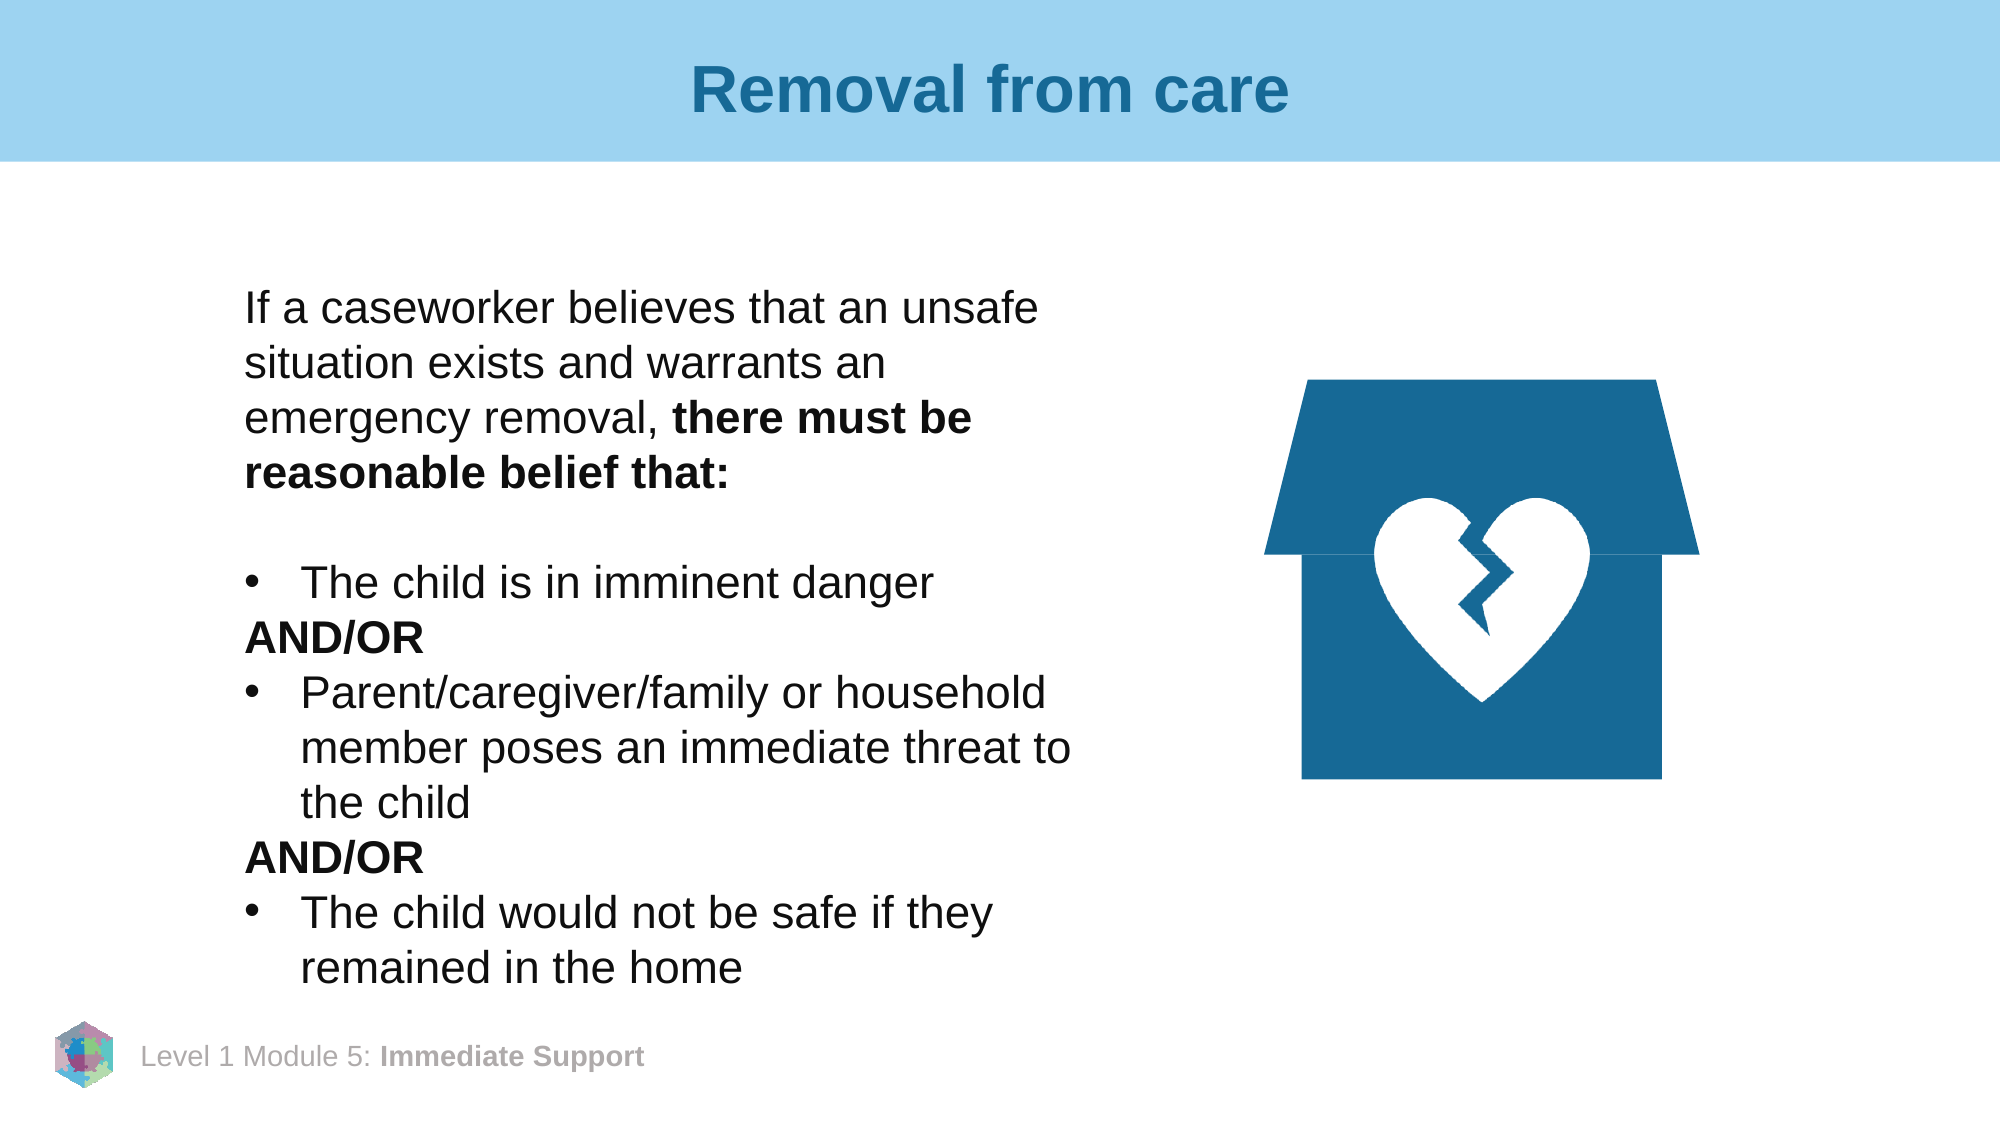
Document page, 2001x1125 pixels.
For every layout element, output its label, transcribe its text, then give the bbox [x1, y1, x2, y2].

title Removal from care [137, 19, 1863, 163]
picture [1329, 447, 1634, 752]
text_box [1263, 379, 1700, 780]
text_box If a caseworker believes that an unsafe situation exists and warrants an emergency removal, there must be reasonable belief that: The child is in imminent danger AND/OR Parent/caregiver/family or household member poses an immediate threat to the child AND/OR The child would not be safe if they remained in the home [229, 270, 1105, 1055]
picture [55, 1021, 113, 1088]
